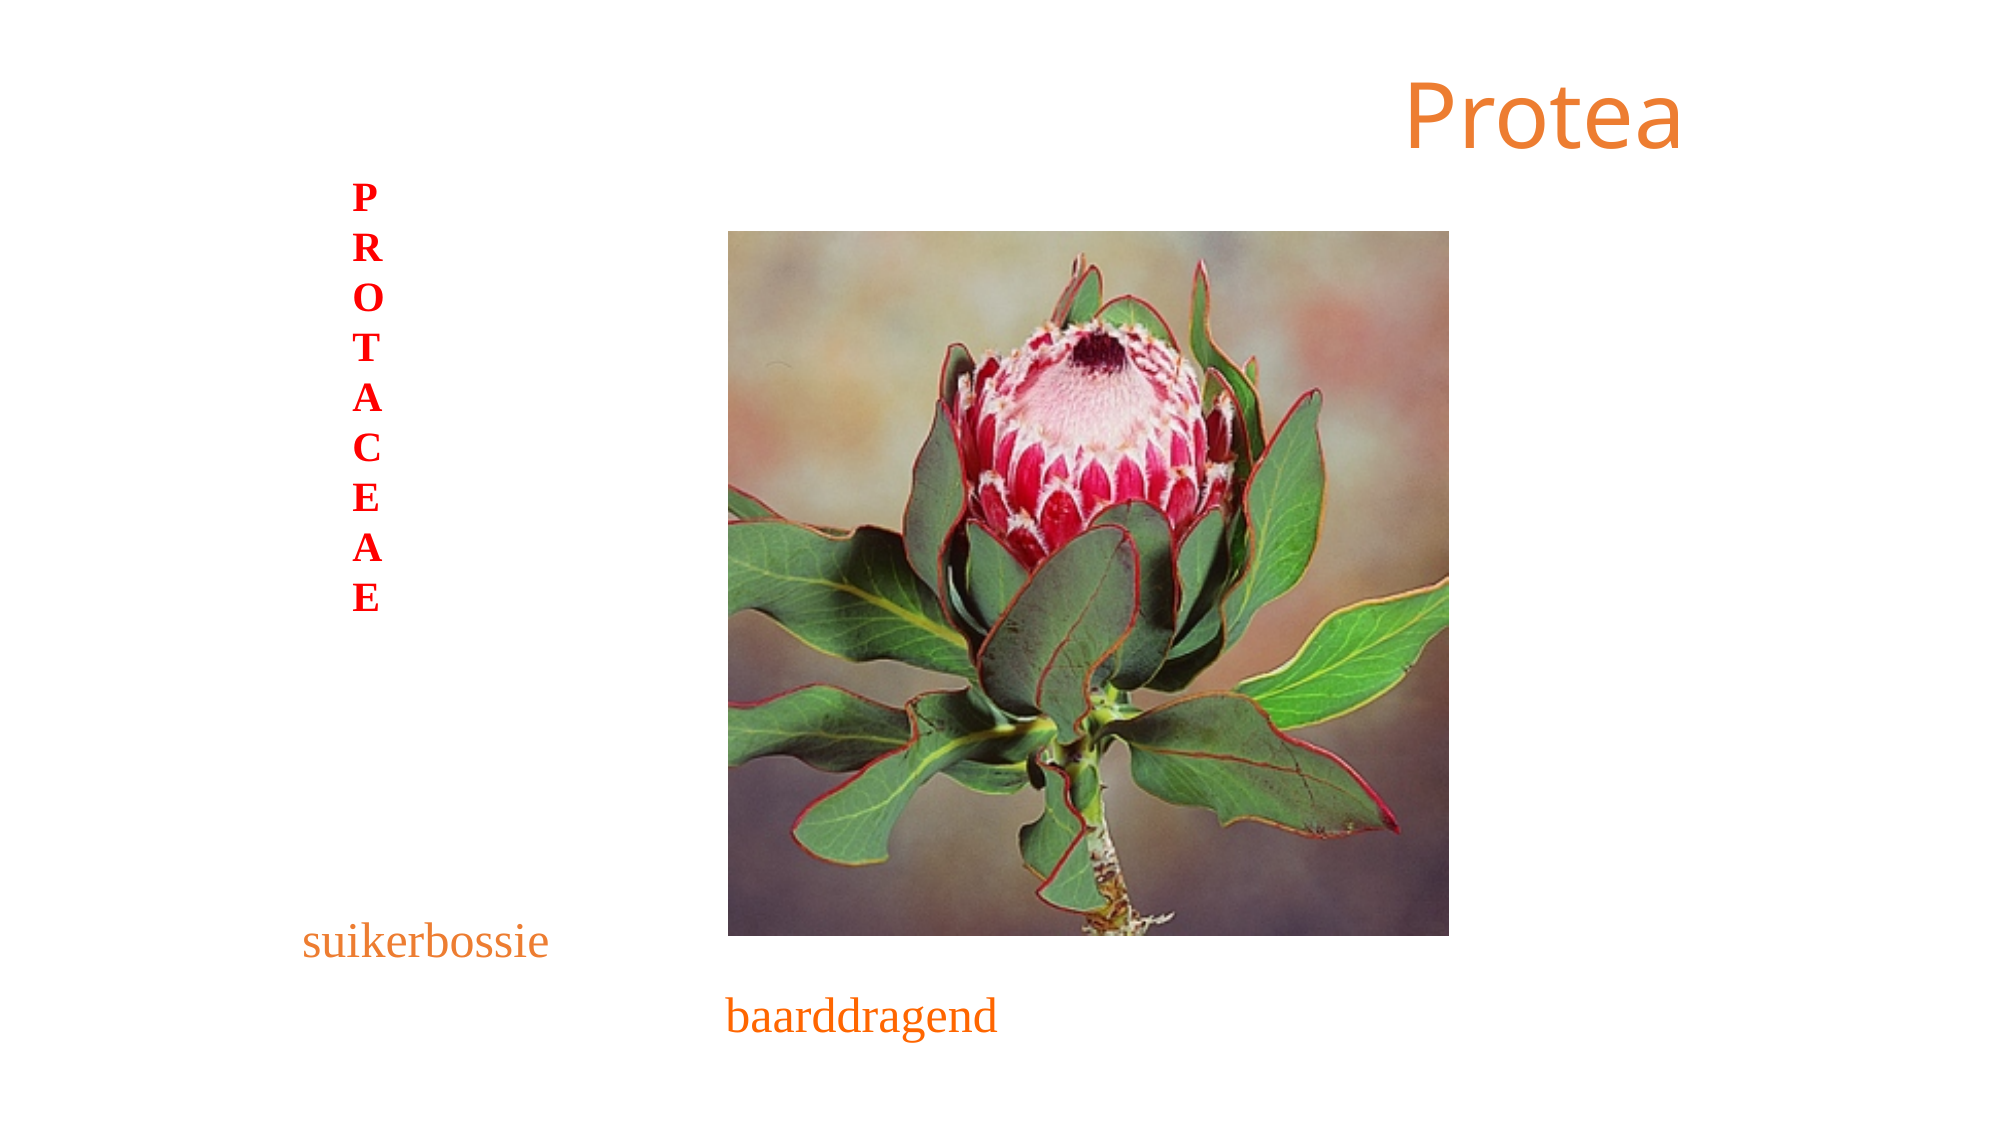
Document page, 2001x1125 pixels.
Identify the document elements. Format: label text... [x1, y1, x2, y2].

text_box baarddragend [300, 974, 1013, 1050]
text_box suikerbossie [287, 899, 1350, 975]
picture [728, 231, 1449, 936]
text_box PROTACEAE [337, 162, 400, 628]
title Protea [450, 24, 1725, 213]
